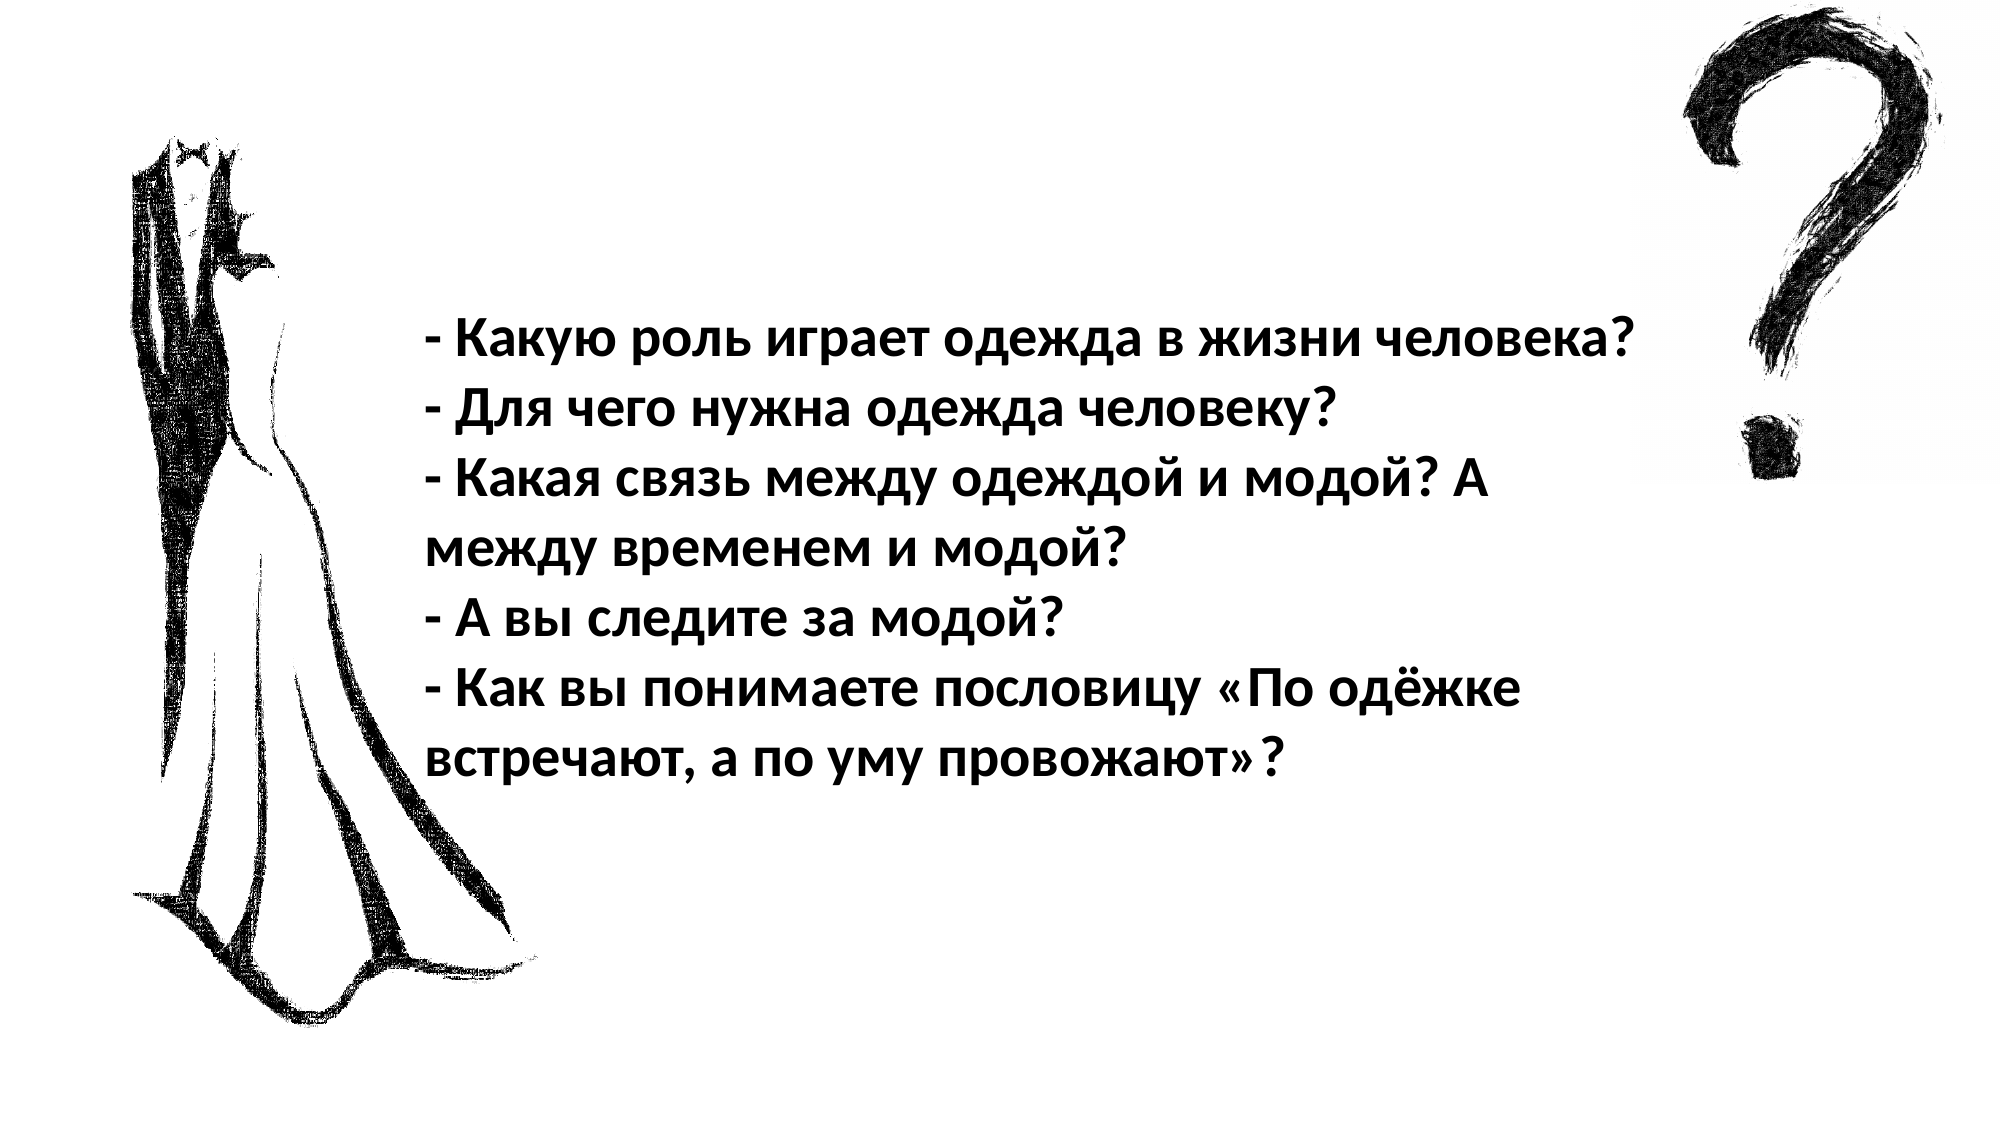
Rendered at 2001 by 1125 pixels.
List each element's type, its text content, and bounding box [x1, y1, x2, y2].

text_box - Какую роль играет одежда в жизни человека? - Для чего нужна одежда человеку? - Какая связь между одеждой и модой? А между временем и модой? - А вы следите за модой? - Как вы понимаете пословицу «По одёжке встречают, а по уму провожают»? [671, 290, 1673, 795]
picture [1630, 0, 2000, 484]
picture [0, 0, 671, 1125]
